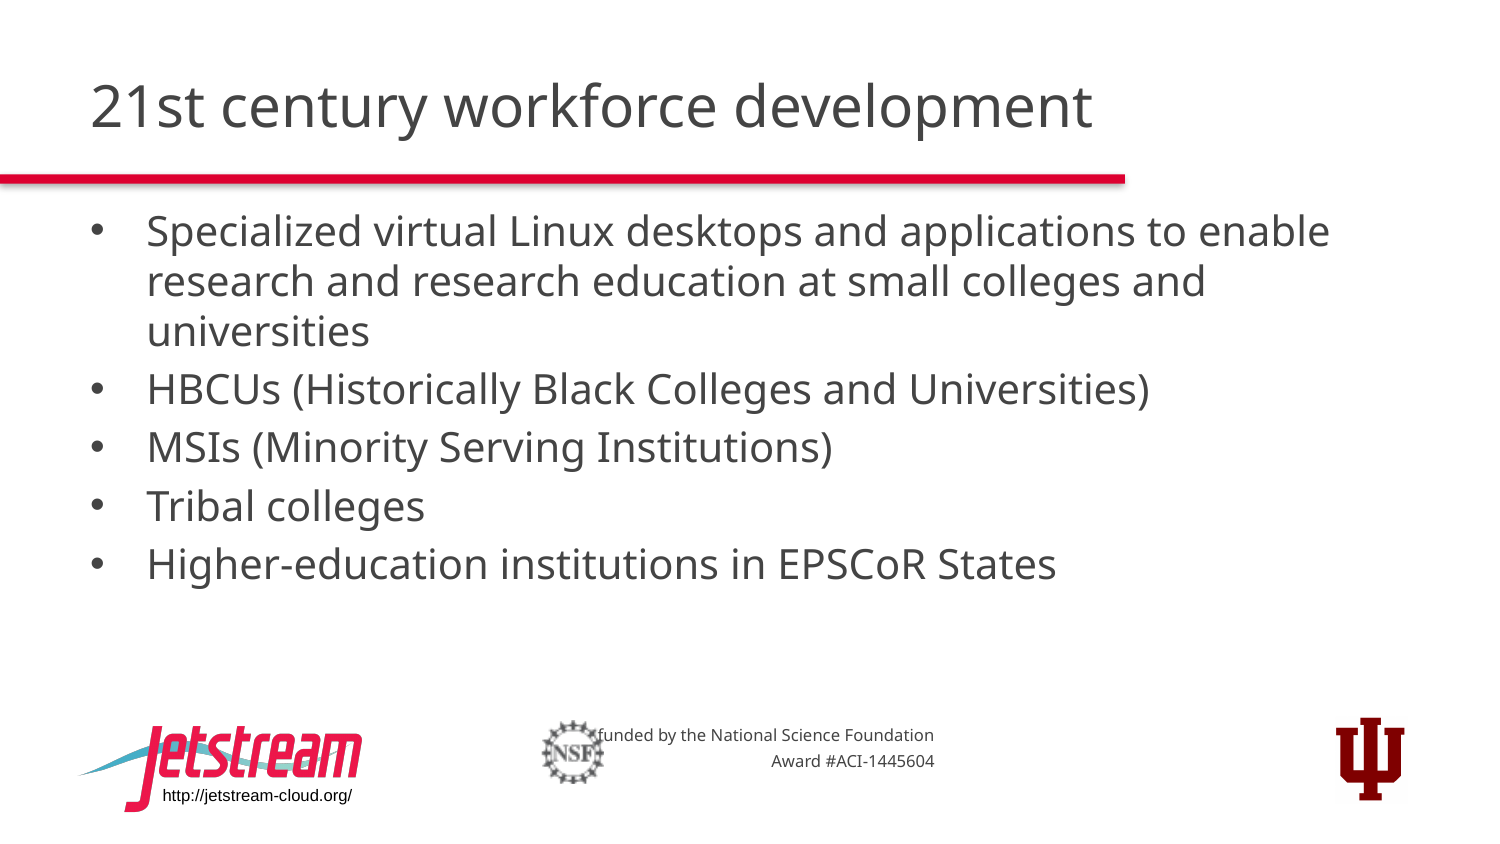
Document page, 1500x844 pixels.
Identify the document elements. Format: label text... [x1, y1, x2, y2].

picture [75, 720, 364, 818]
picture [1335, 716, 1408, 804]
list Specialized virtual Linux desktops and applications to enable research and research education at small colleges and universities HBCUs (Historically Black Colleges and Universities) MSIs (Minority Serving Institutions) Tribal colleges Higher-education institutions in EPSCoR States [75, 196, 1425, 704]
title 21st century workforce development [75, 33, 1425, 175]
